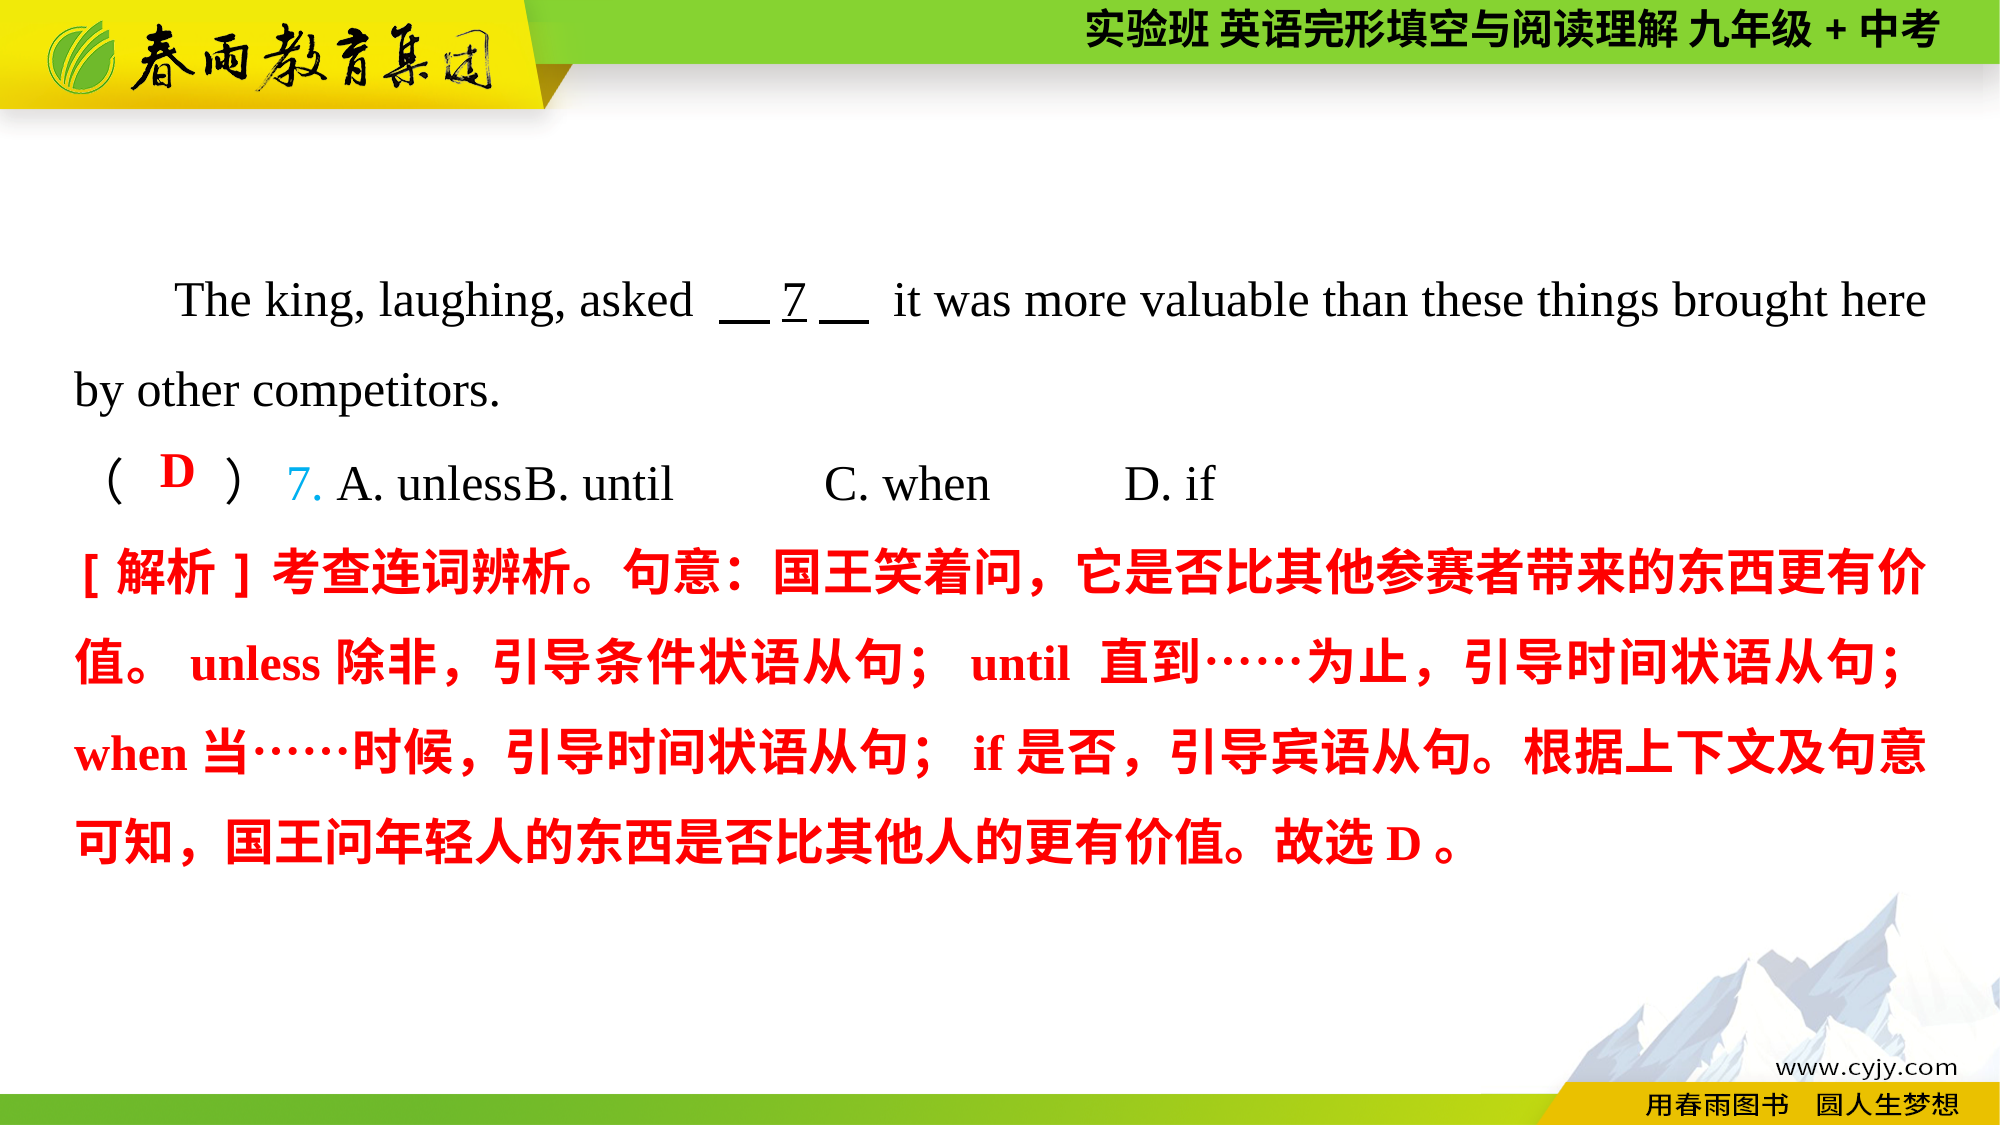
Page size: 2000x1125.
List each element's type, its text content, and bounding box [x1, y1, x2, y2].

list The king, laughing, asked 7 it was more valuable than these things brought here by other competitors. [59, 228, 1944, 413]
text_box D [145, 430, 212, 502]
picture [0, 0, 2000, 1125]
text_box [解析]考查连词辨析。句意：国王笑着问，它是否比其他参赛者带来的东西更有价值。unless除非，引导条件状语从句；until 直到……为止，引导时间状语从句； when当……时候，引导时间状语从句；if是否，引导宾语从句。根据上下文及句意可知，国王问年轻人的东西是否比其他人的更有价值。故选D。 [59, 502, 1944, 878]
text_box （ ）7. A. unless B. until C. when D. if [59, 413, 1944, 502]
